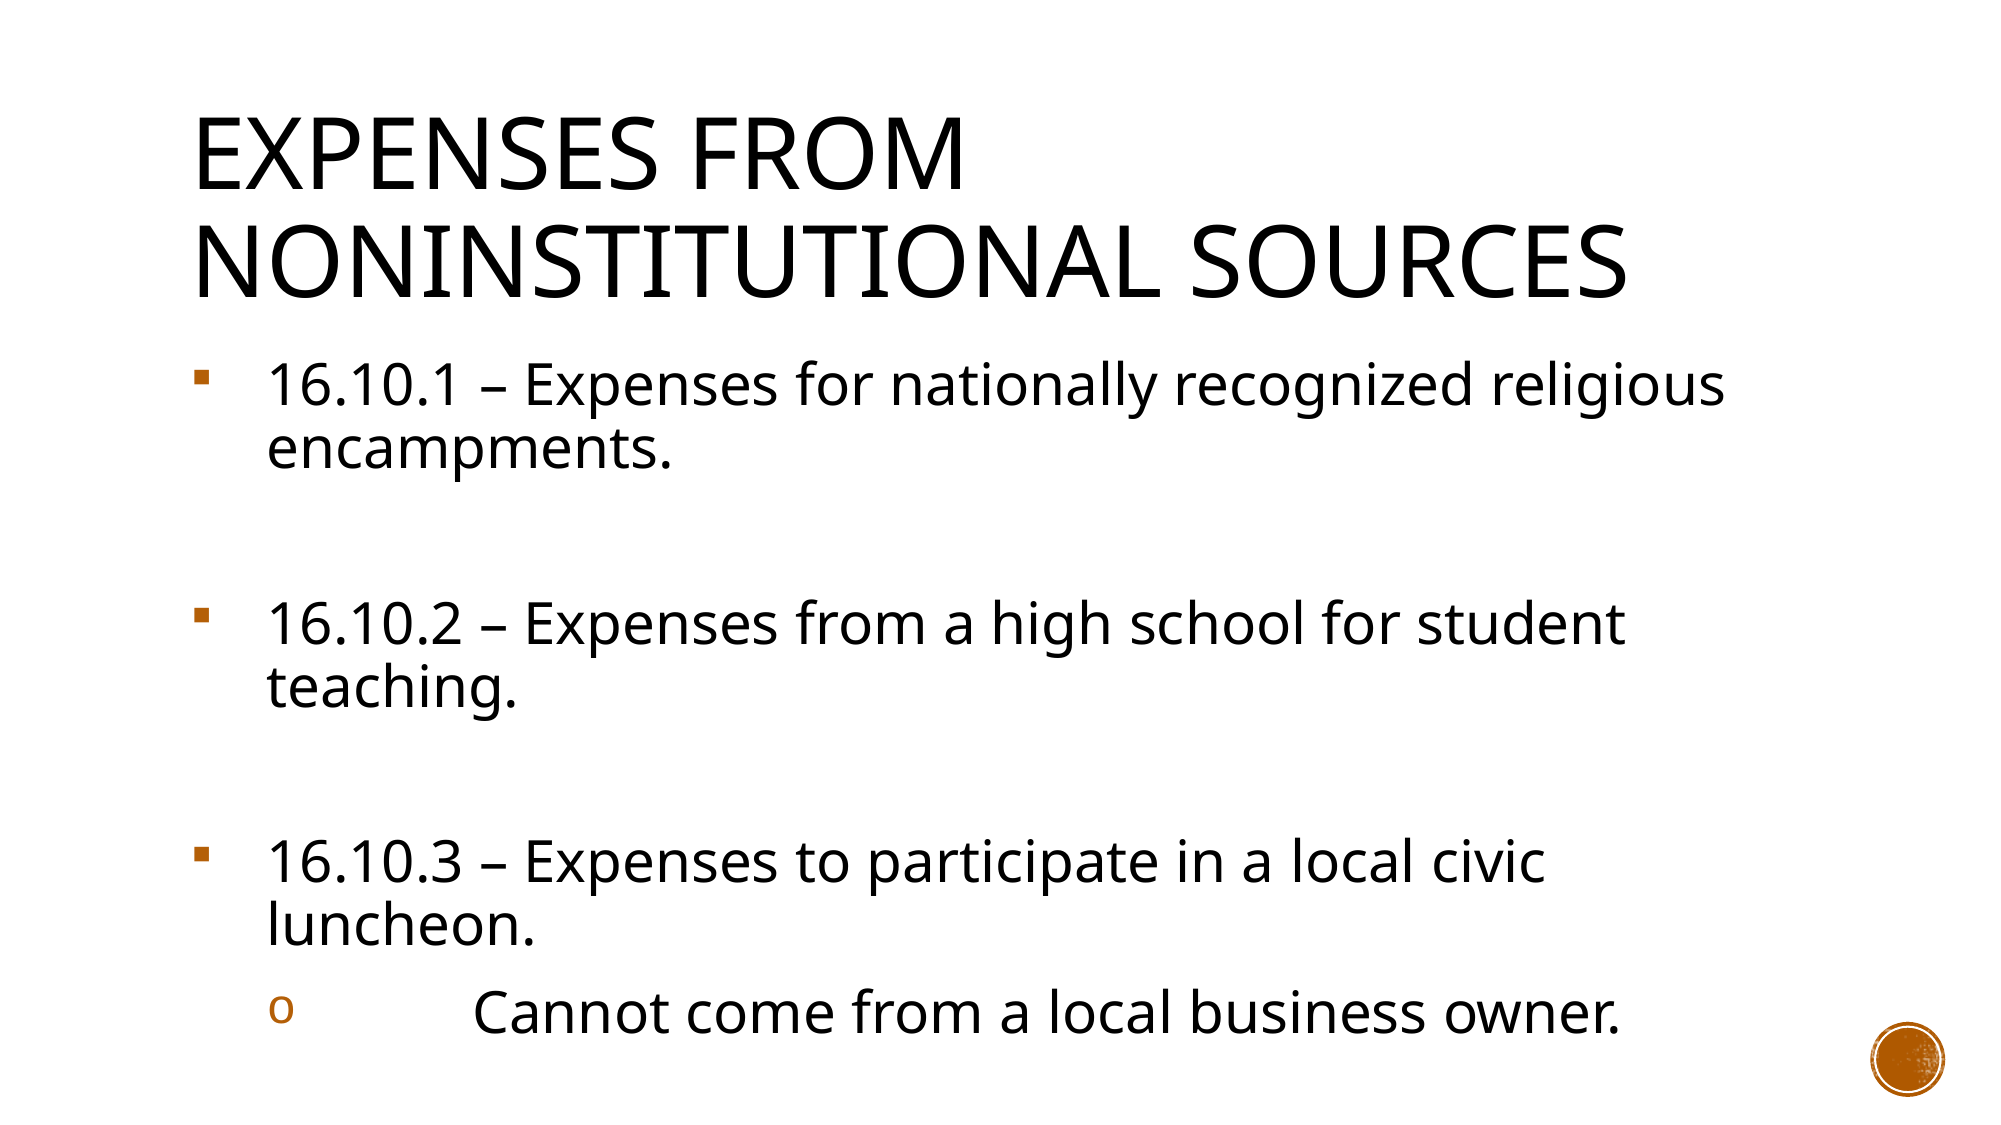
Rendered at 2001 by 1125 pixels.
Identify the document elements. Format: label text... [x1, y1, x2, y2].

list 16.10.1 – Expenses for nationally recognized religious encampments. 16.10.2 – Expenses from a high school for student teaching. 16.10.3 – Expenses to participate in a local civic luncheon. Cannot come from a local business owner. [175, 348, 1826, 1078]
title Expenses from noninstitutional sources [175, 79, 1826, 344]
